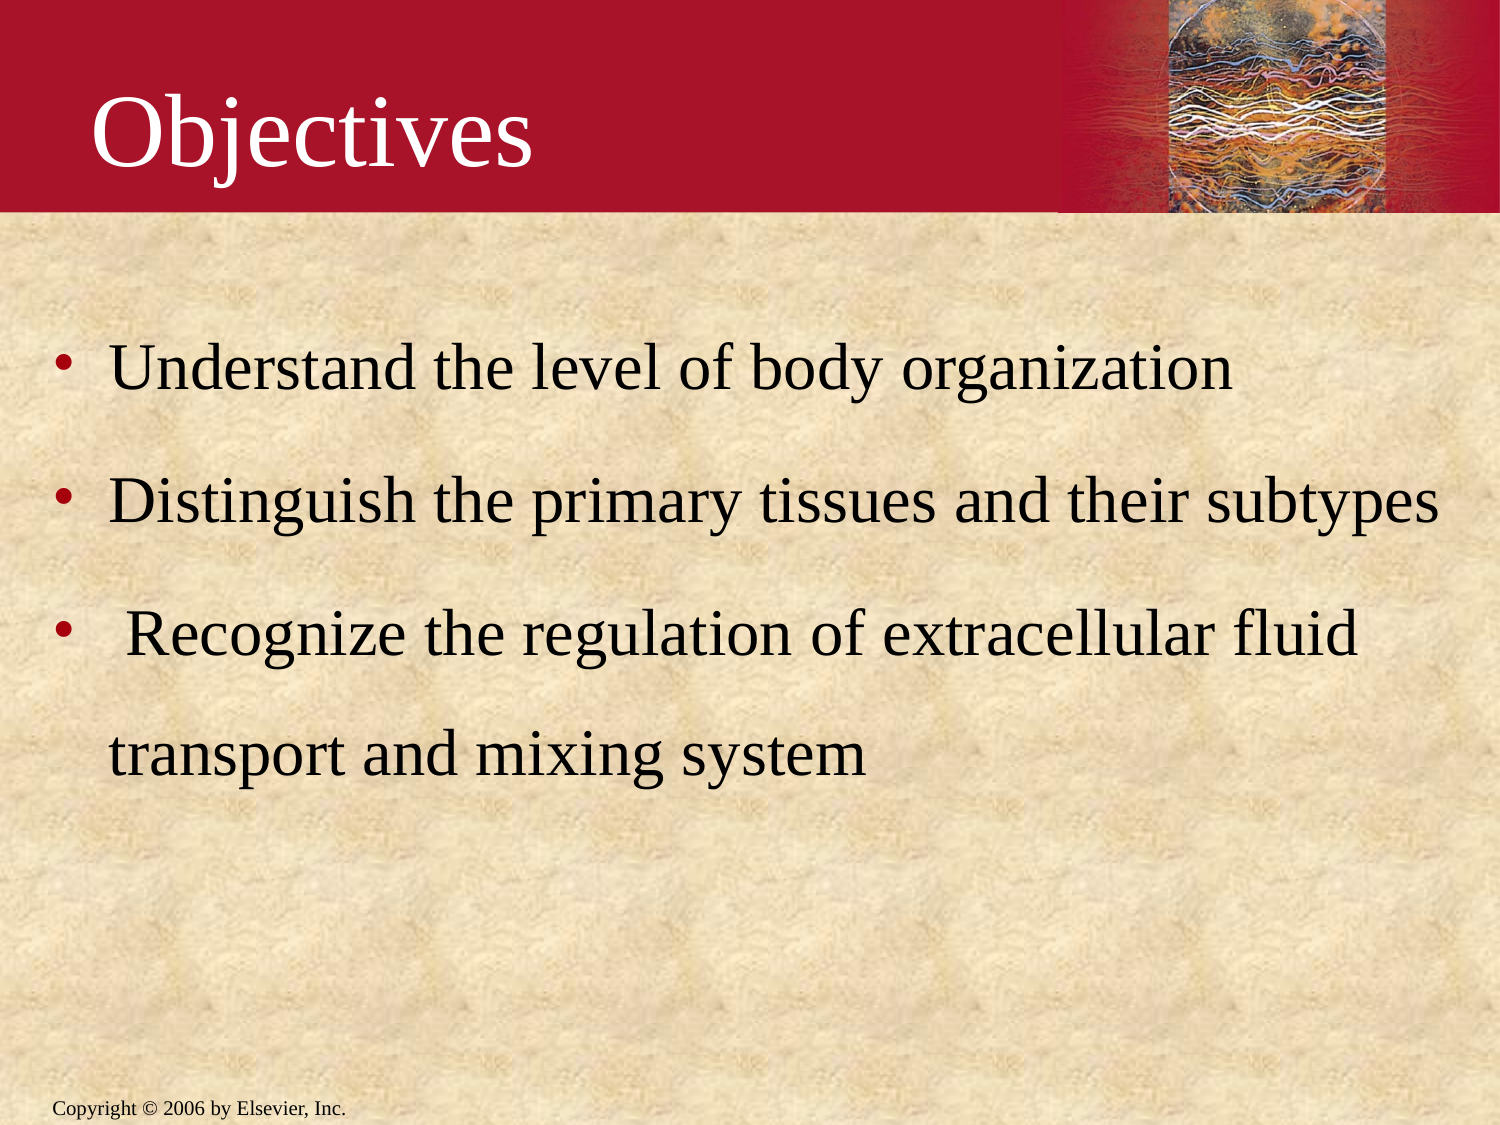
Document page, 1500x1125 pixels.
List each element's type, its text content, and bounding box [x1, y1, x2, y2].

list Understand the level of body organization Distinguish the primary tissues and their subtypes Recognize the regulation of extracellular fluid transport and mixing system [37, 274, 1476, 888]
picture [0, 0, 1500, 1125]
title Objectives [74, 74, 1351, 176]
